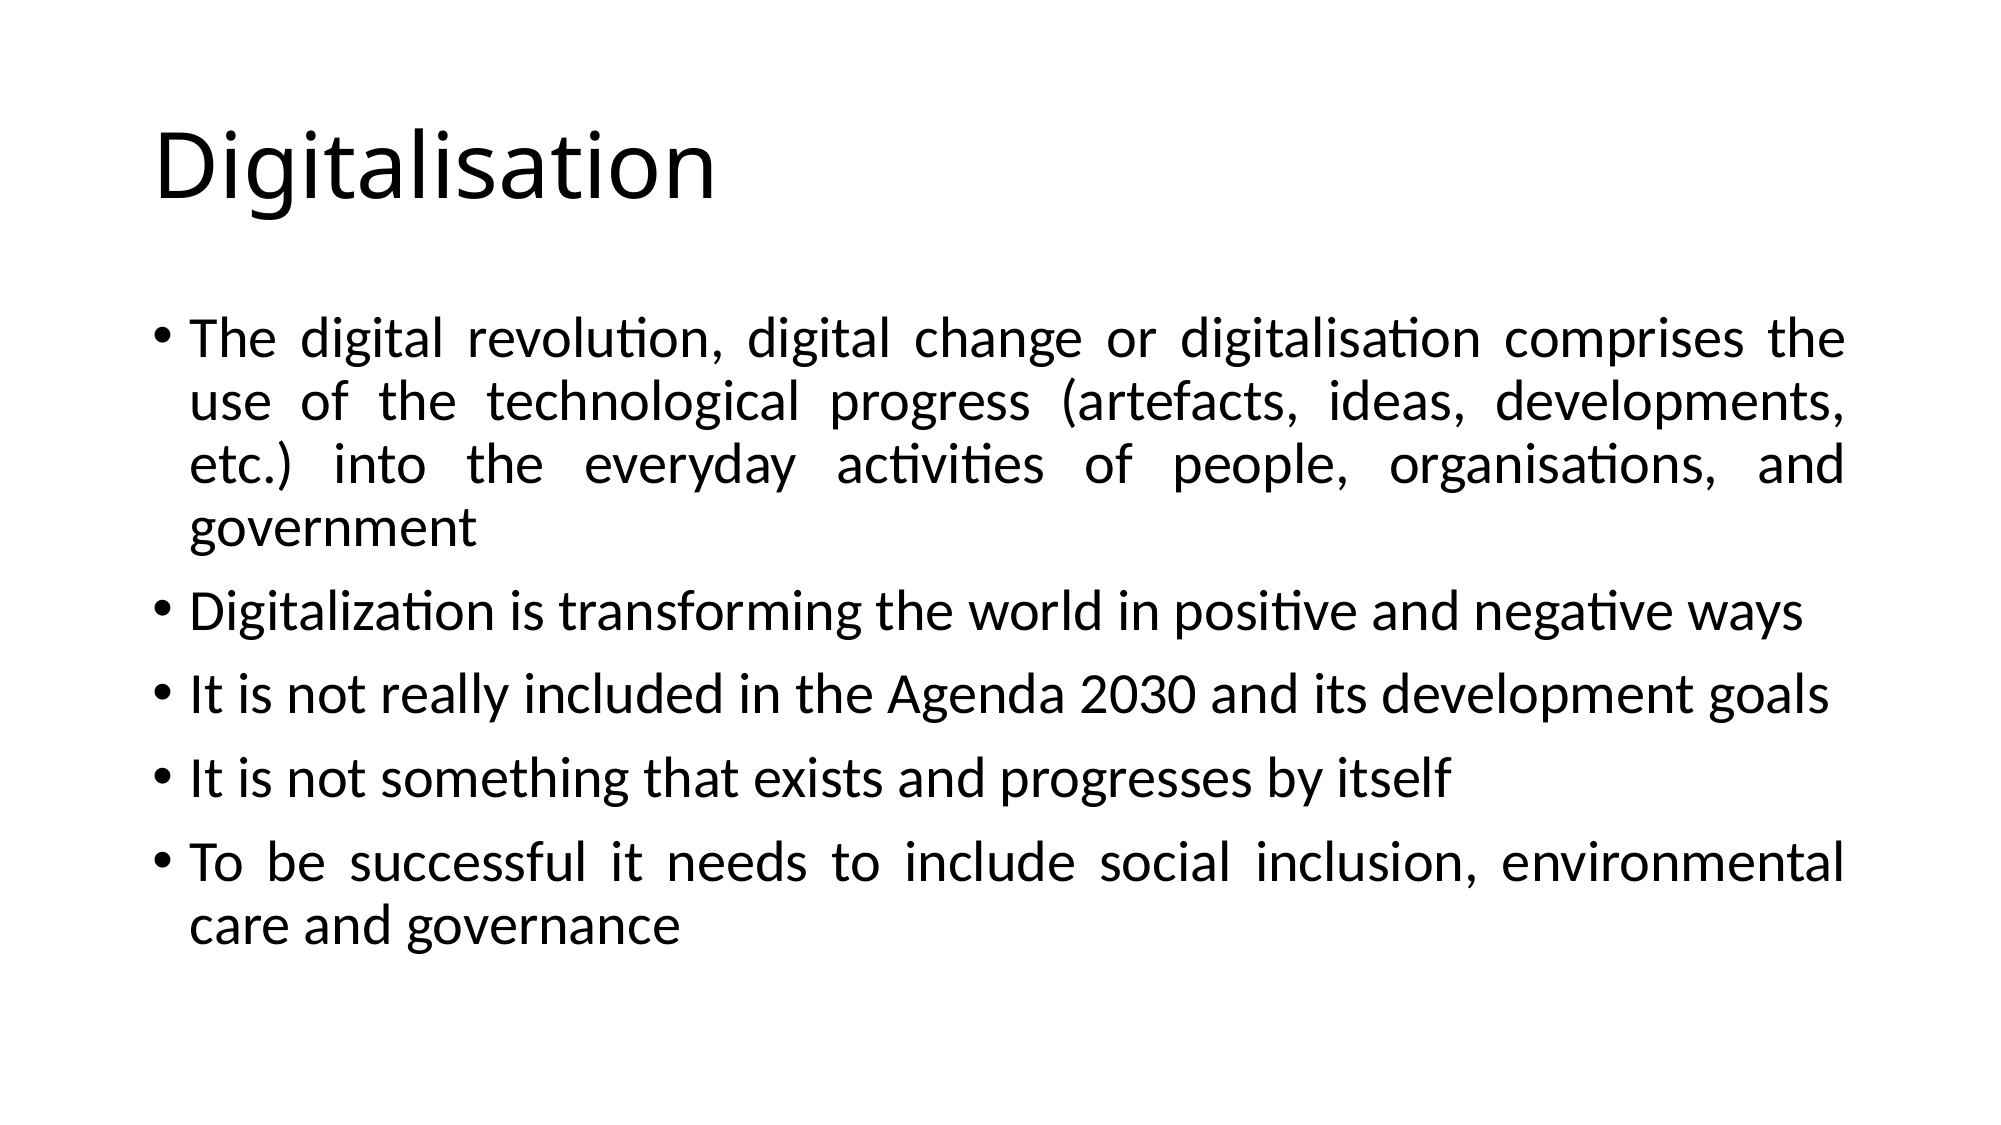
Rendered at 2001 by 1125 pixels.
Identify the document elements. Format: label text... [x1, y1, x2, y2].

title Digitalisation [137, 59, 1863, 278]
list The digital revolution, digital change or digitalisation comprises the use of the technological progress (artefacts, ideas, developments, etc.) into the everyday activities of people, organisations, and government Digitalization is transforming the world in positive and negative ways It is not really included in the Agenda 2030 and its development goals It is not something that exists and progresses by itself To be successful it needs to include social inclusion, environmental care and governance [137, 299, 1863, 1014]
